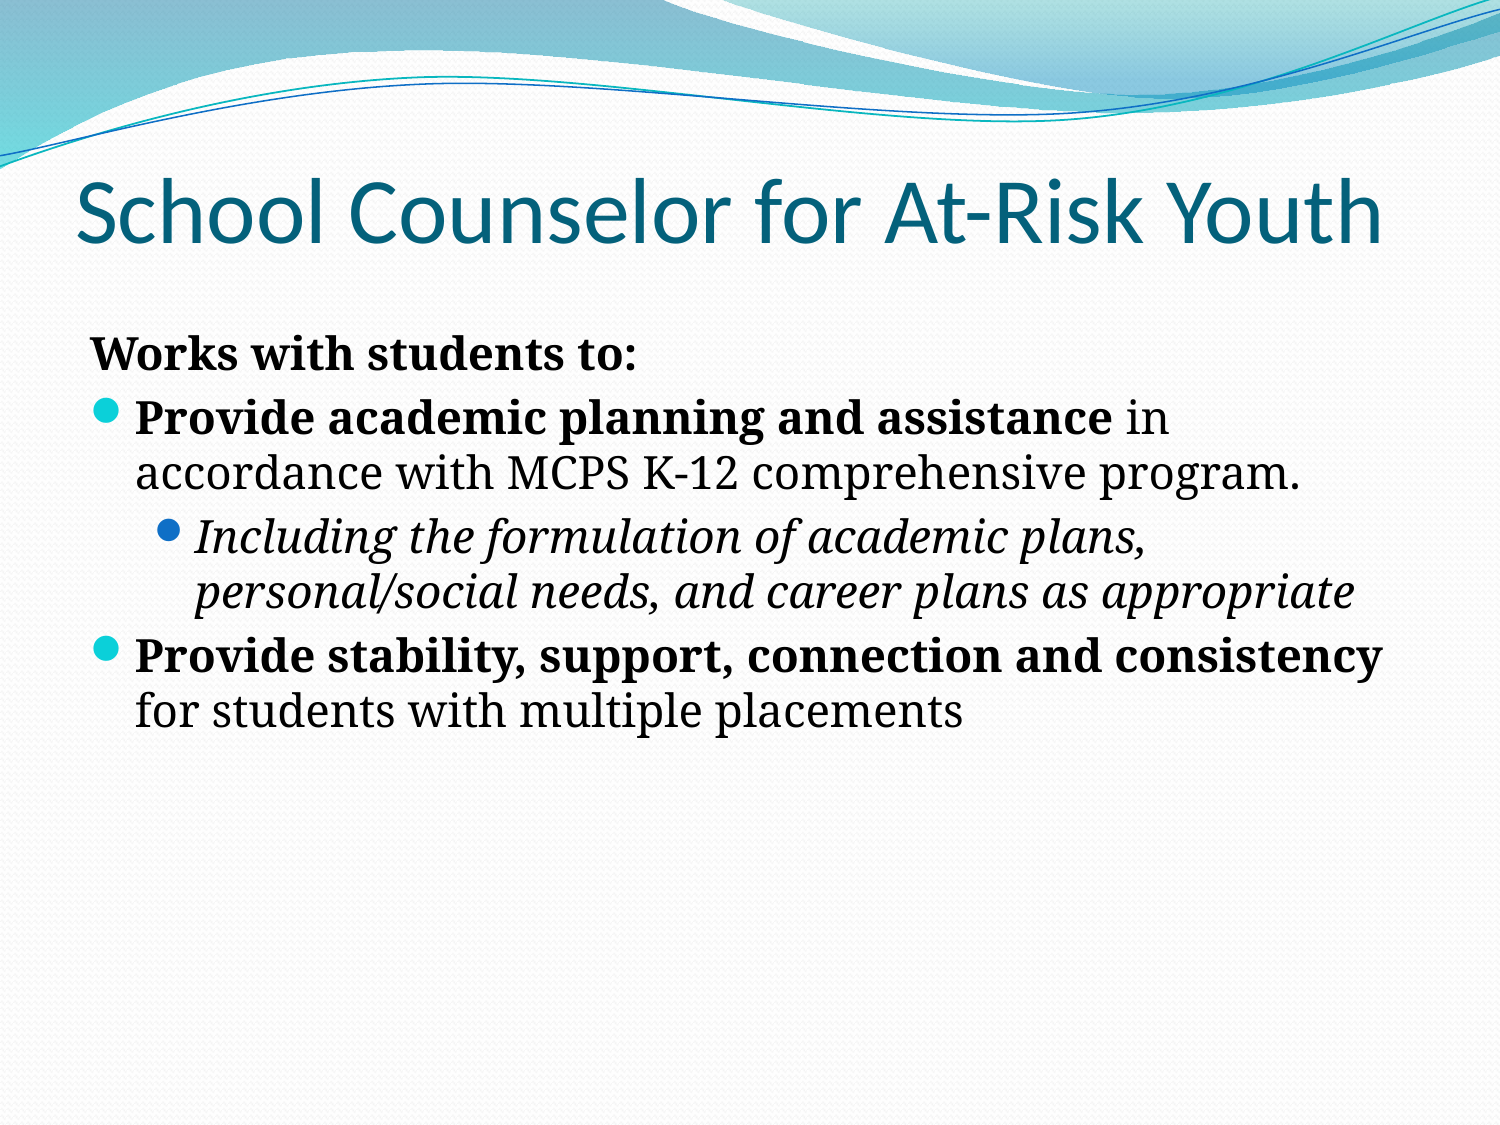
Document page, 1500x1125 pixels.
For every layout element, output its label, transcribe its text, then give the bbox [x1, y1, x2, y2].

list Works with students to: Provide academic planning and assistance in accordance with MCPS K-12 comprehensive program. Including the formulation of academic plans, personal/social needs, and career plans as appropriate Provide stability, support, connection and consistency for students with multiple placements [75, 317, 1425, 1038]
title School Counselor for At-Risk Youth [75, 115, 1425, 263]
